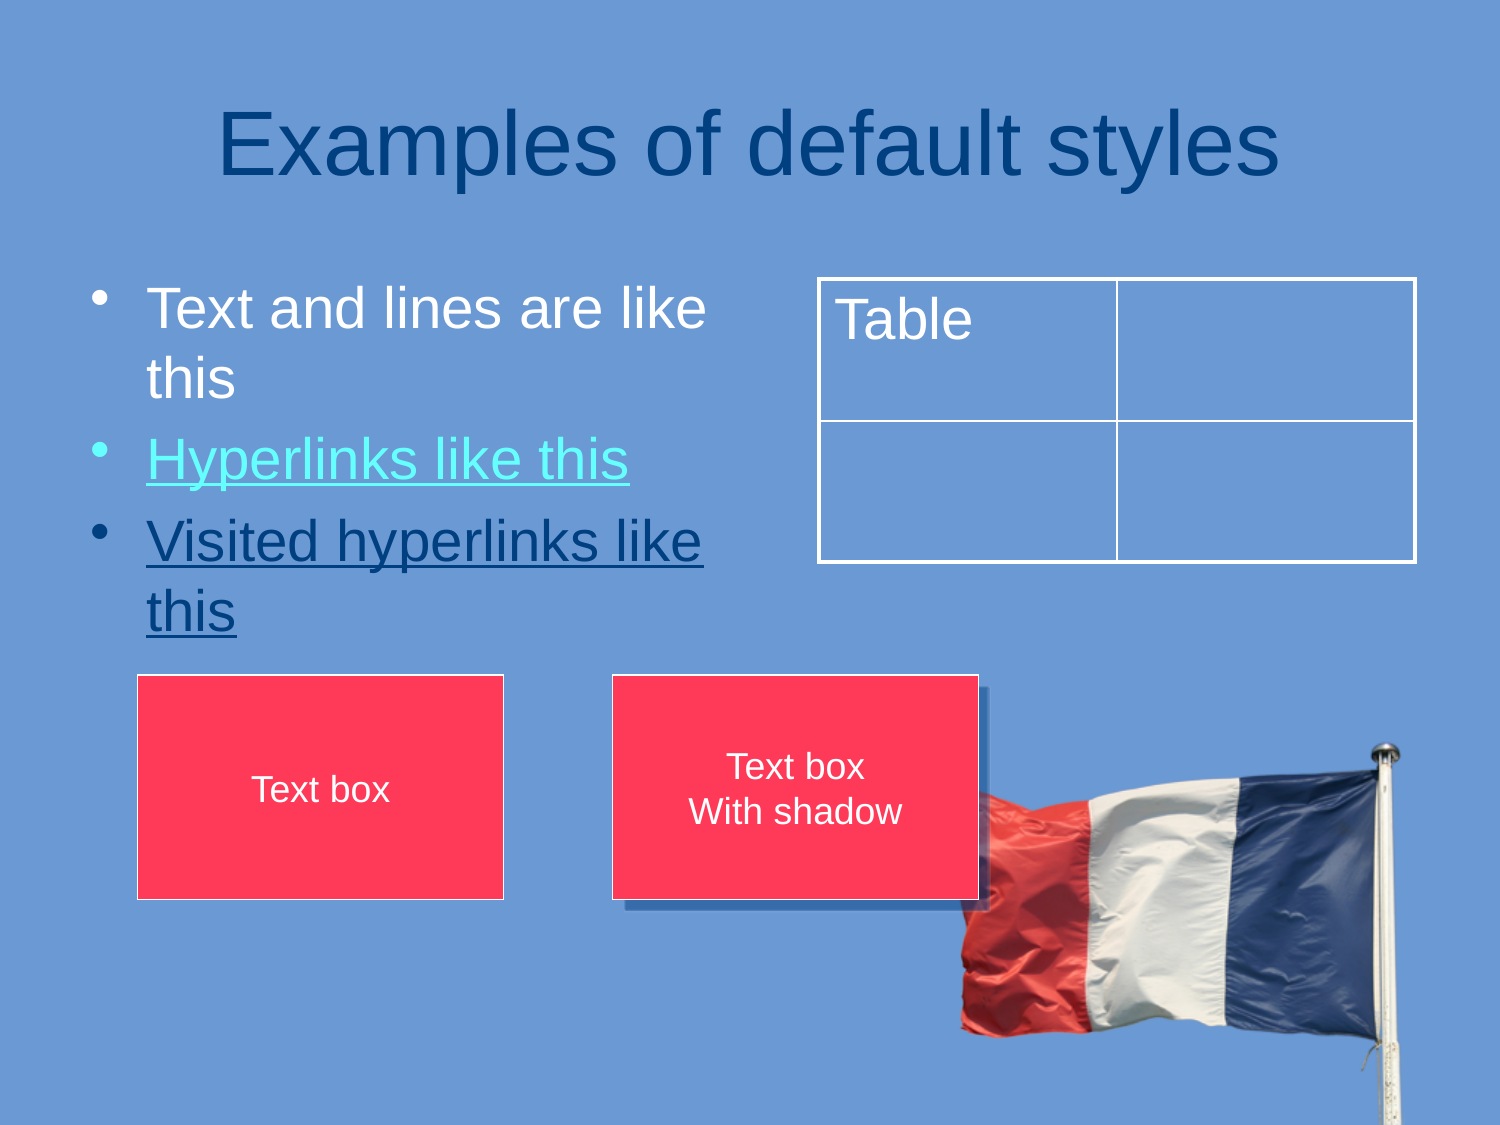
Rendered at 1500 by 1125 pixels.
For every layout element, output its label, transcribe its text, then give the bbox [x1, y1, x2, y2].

picture [911, 707, 1500, 1125]
title Examples of default styles [75, 45, 1425, 233]
table_cell [1118, 422, 1413, 560]
text_box Text box [137, 675, 504, 900]
table_cell [821, 422, 1116, 560]
picture [911, 707, 991, 909]
list Text and lines are like this Hyperlinks like this Visited hyperlinks like this [75, 262, 738, 870]
table_header [1118, 281, 1413, 420]
text_box Text box With shadow [612, 675, 979, 900]
table_header Table [821, 281, 1116, 420]
